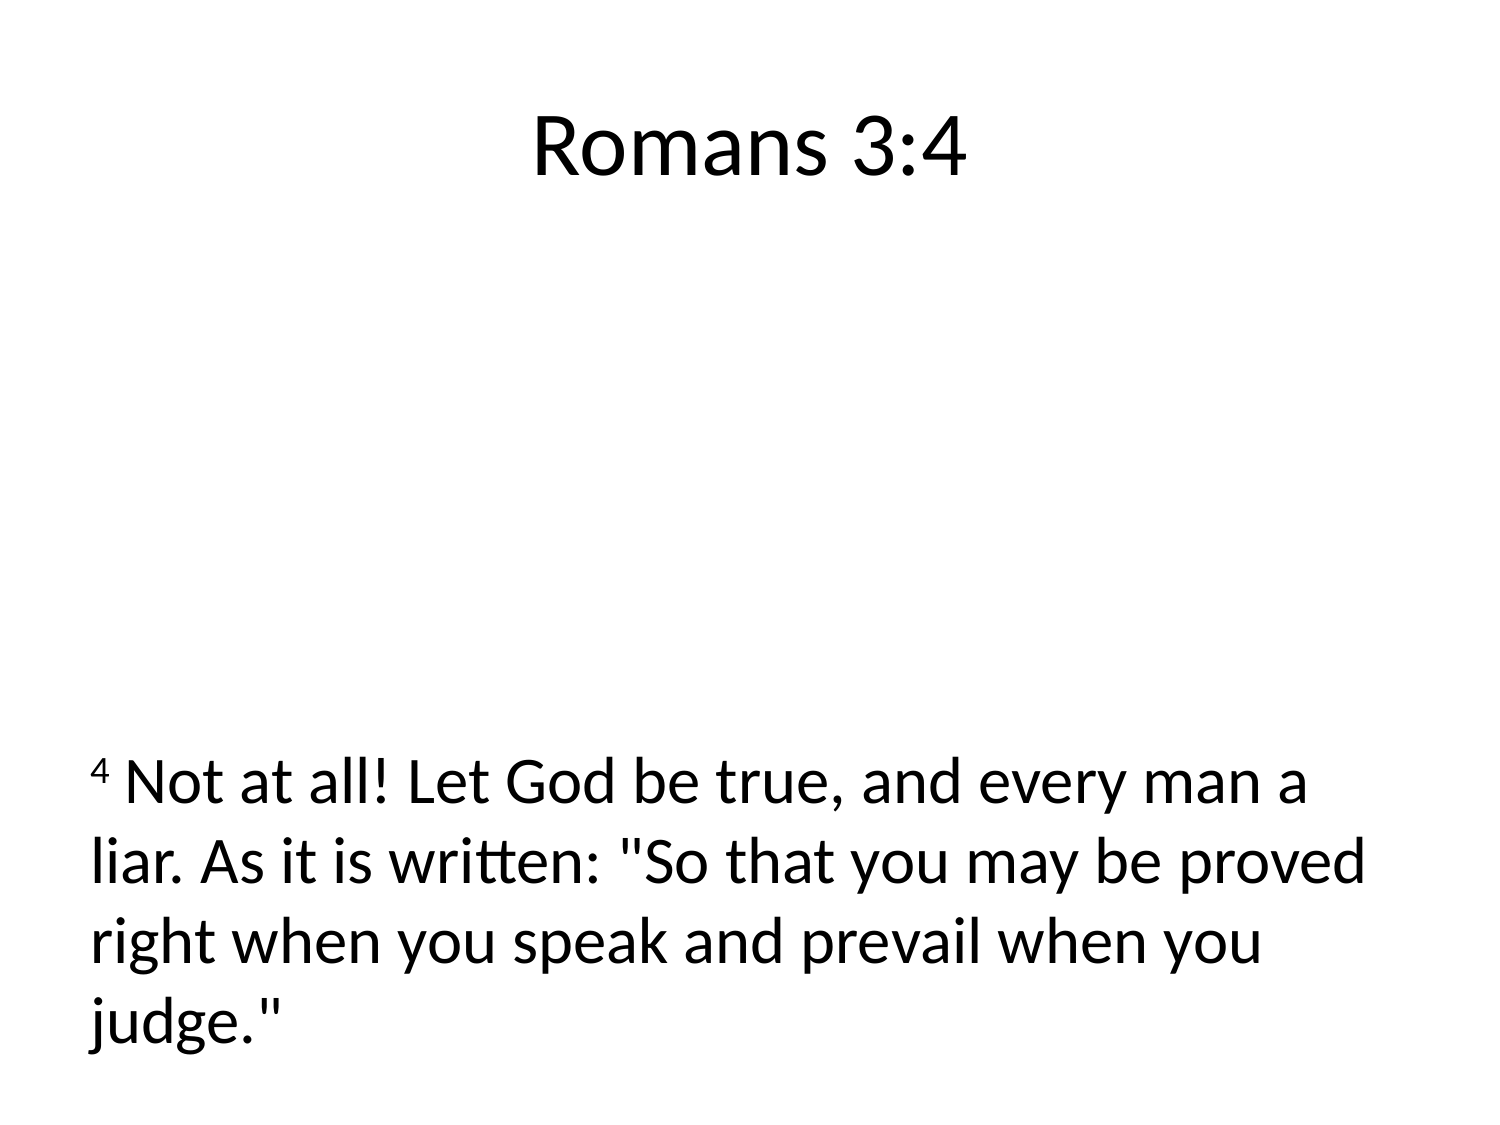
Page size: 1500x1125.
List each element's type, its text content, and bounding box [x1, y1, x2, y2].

title Romans 3:4 [75, 45, 1425, 233]
list 4 Not at all! Let God be true, and every man a liar. As it is written: "So that you may be proved right when you speak and prevail when you judge." [75, 262, 1425, 1005]
